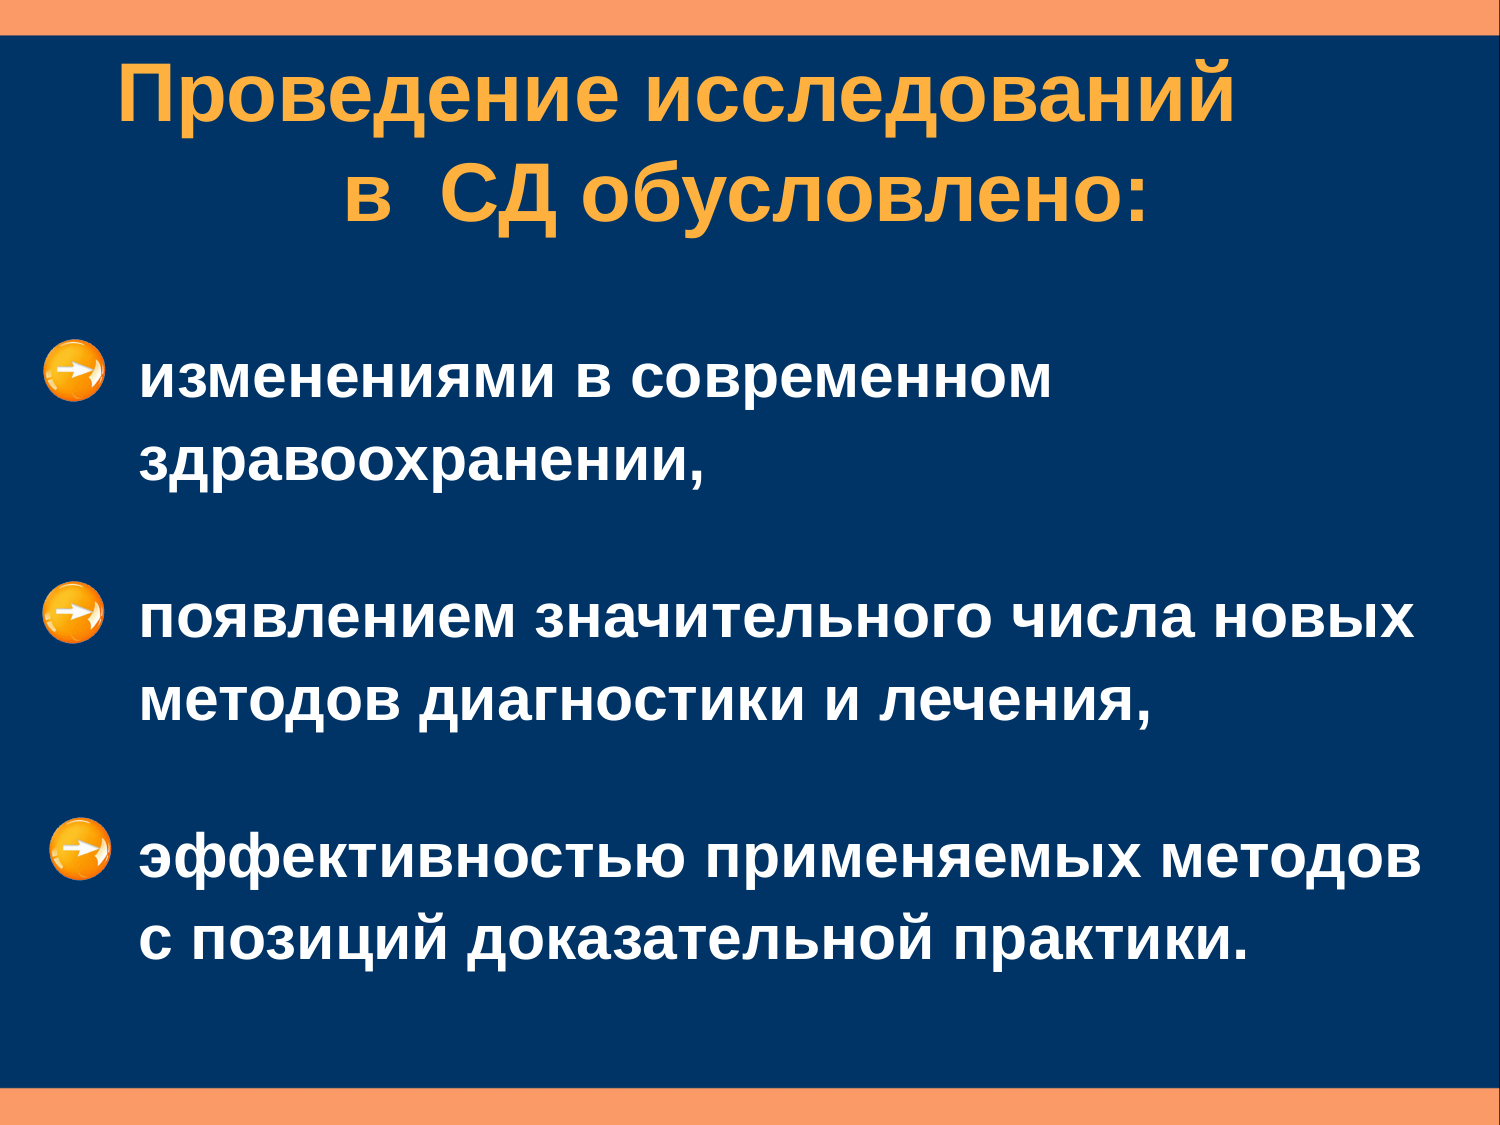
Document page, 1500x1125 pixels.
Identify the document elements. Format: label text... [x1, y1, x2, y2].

text_box изменениями в современном здравоохранении, появлением значительного числа новых методов диагностики и лечения, эффективностью применяемых методов с позиций доказательной практики. [123, 320, 1489, 980]
text_box Проведение исследований в СД обусловлено: [94, 30, 1400, 246]
picture [0, 0, 1500, 1125]
